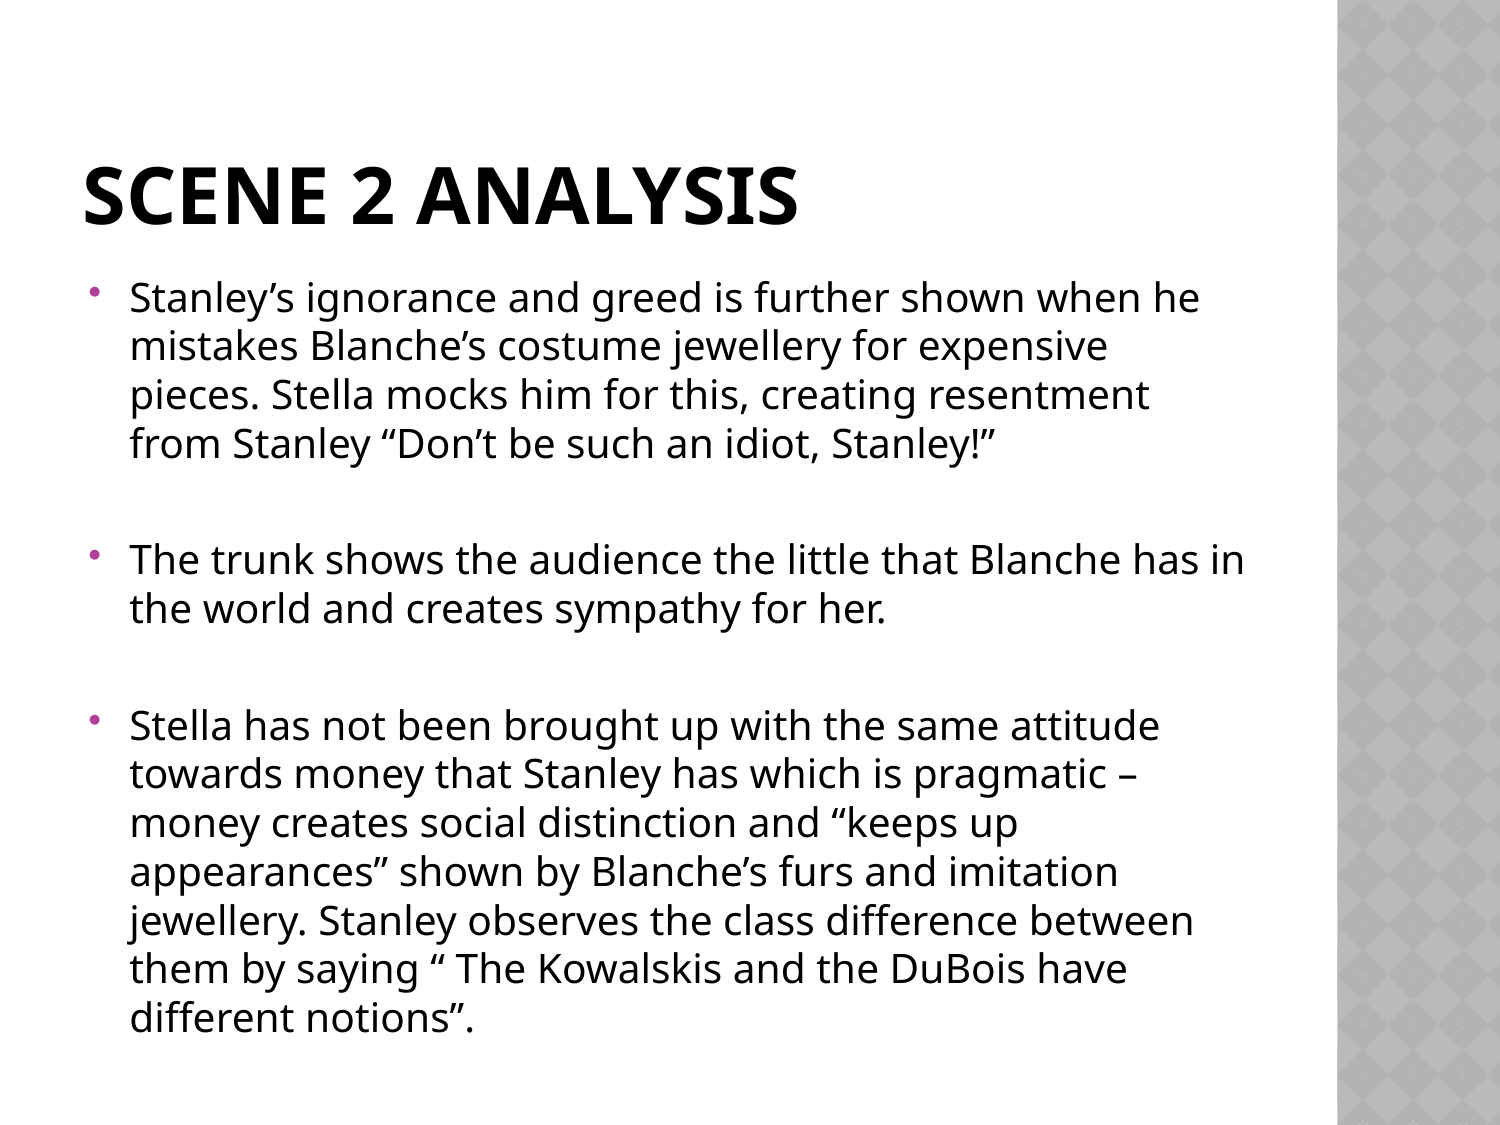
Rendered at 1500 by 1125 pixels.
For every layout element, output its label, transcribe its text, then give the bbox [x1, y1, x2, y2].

title Scene 2 analysis [75, 52, 1263, 240]
list Stanley’s ignorance and greed is further shown when he mistakes Blanche’s costume jewellery for expensive pieces. Stella mocks him for this, creating resentment from Stanley “Don’t be such an idiot, Stanley!” The trunk shows the audience the little that Blanche has in the world and creates sympathy for her. Stella has not been brought up with the same attitude towards money that Stanley has which is pragmatic – money creates social distinction and “keeps up appearances” shown by Blanche’s furs and imitation jewellery. Stanley observes the class difference between them by saying “ The Kowalskis and the DuBois have different notions”. [75, 264, 1263, 1059]
